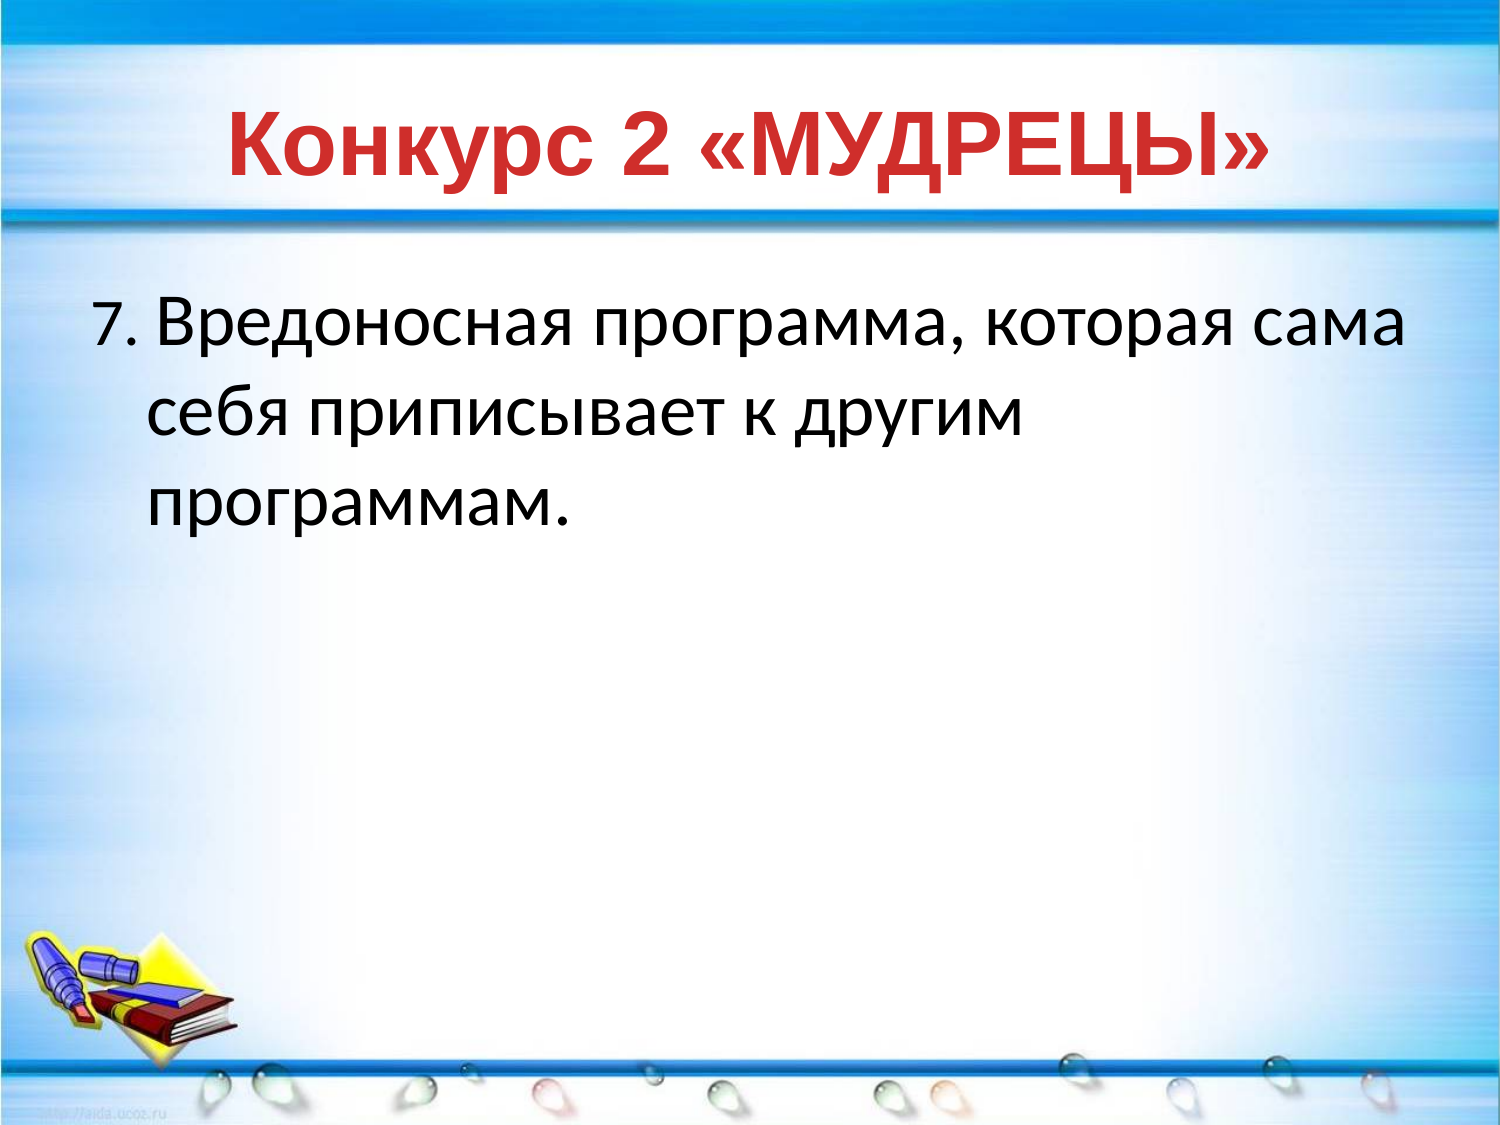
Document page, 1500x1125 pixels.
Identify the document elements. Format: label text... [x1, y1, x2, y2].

picture [0, 0, 1500, 1125]
title Конкурс 2 «МУДРЕЦЫ» [75, 45, 1425, 233]
list 7. Вредоносная программа, которая сама себя приписывает к другим программам. [75, 262, 1425, 1005]
